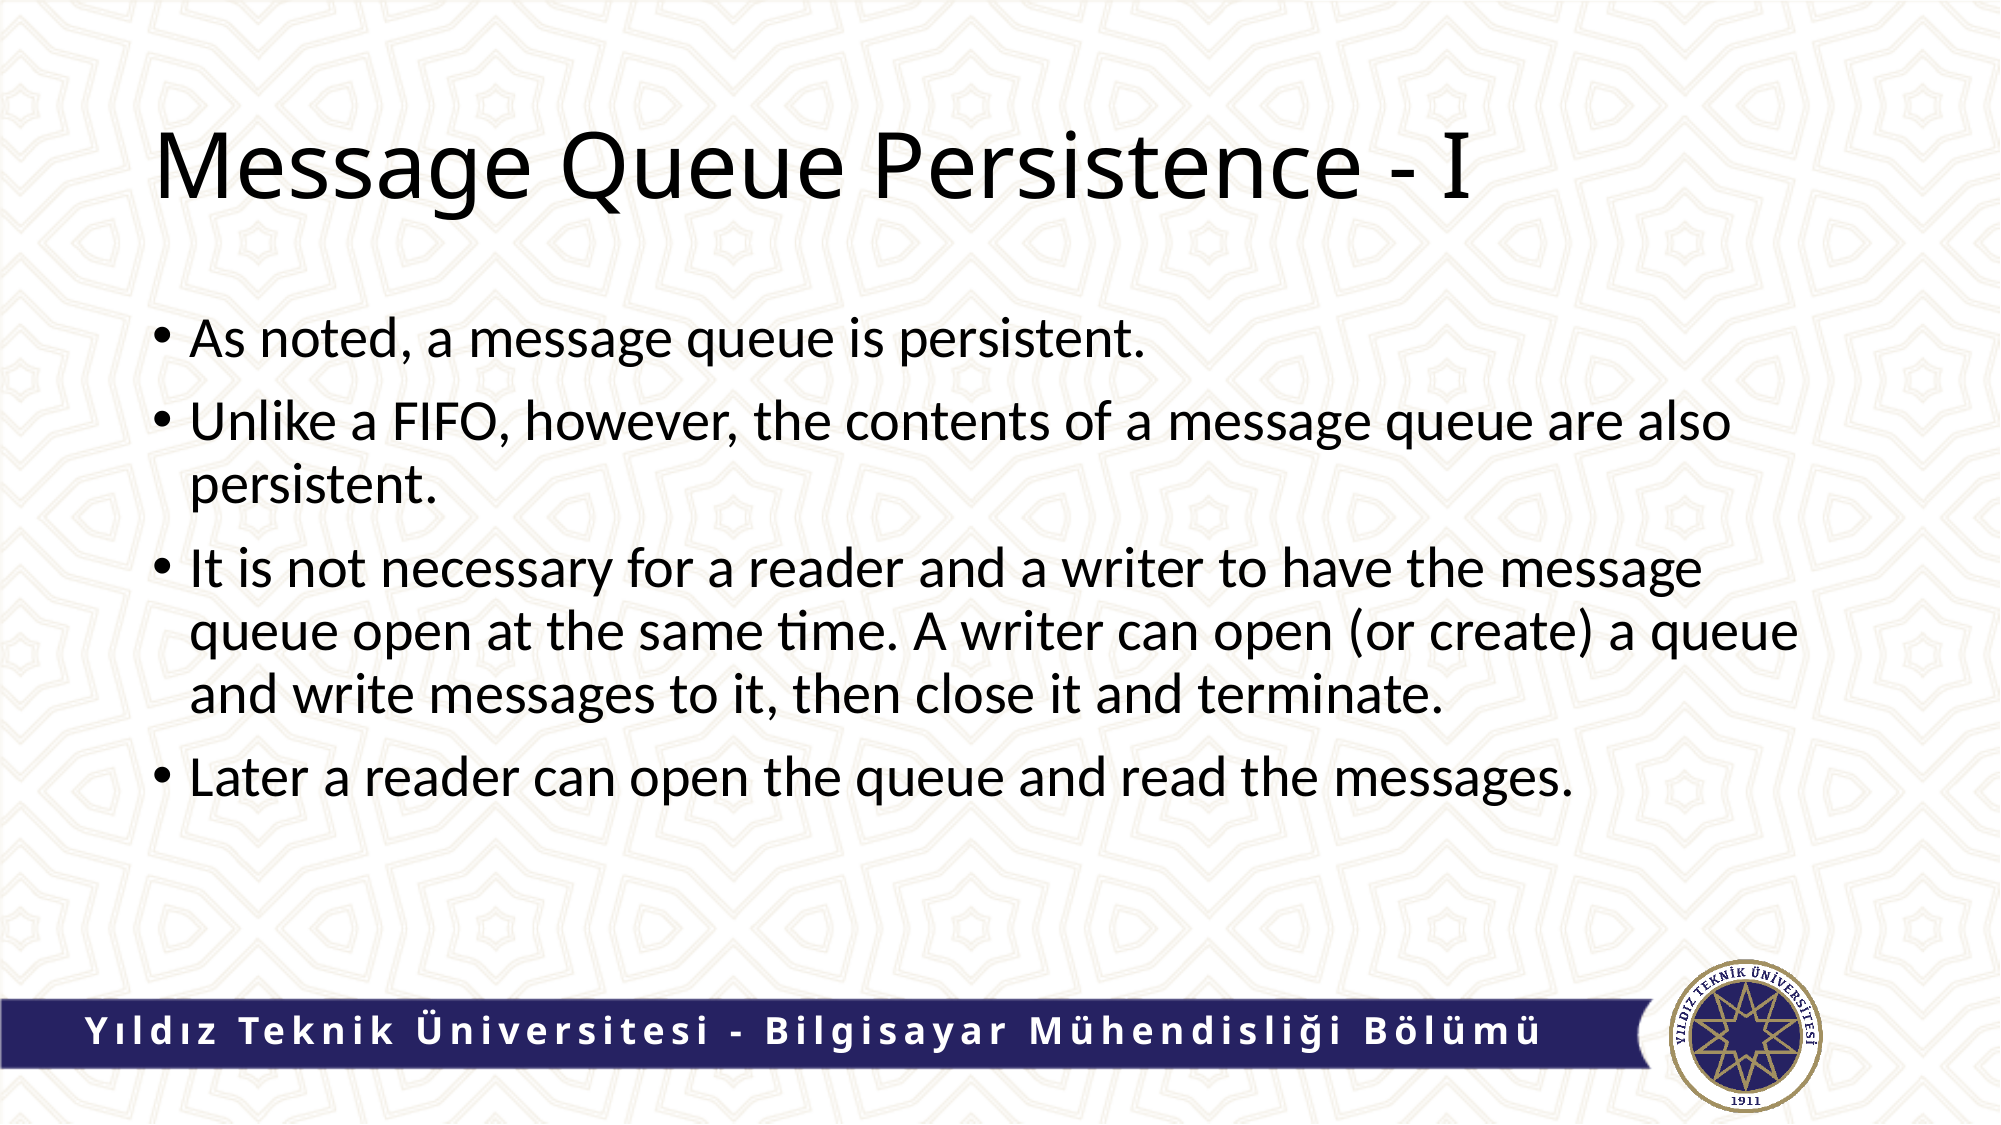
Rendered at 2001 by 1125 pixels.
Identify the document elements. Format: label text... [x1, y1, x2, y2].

footer Yıldız Teknik Üniversitesi - Bilgisayar Mühendisliği Bölümü [0, 997, 1628, 1069]
title Message Queue Persistence - I [137, 59, 1863, 278]
picture [0, 0, 2000, 1125]
list As noted, a message queue is persistent. Unlike a FIFO, however, the contents of a message queue are also persistent. It is not necessary for a reader and a writer to have the message queue open at the same time. A writer can open (or create) a queue and write messages to it, then close it and terminate. Later a reader can open the queue and read the messages. [137, 299, 1863, 982]
